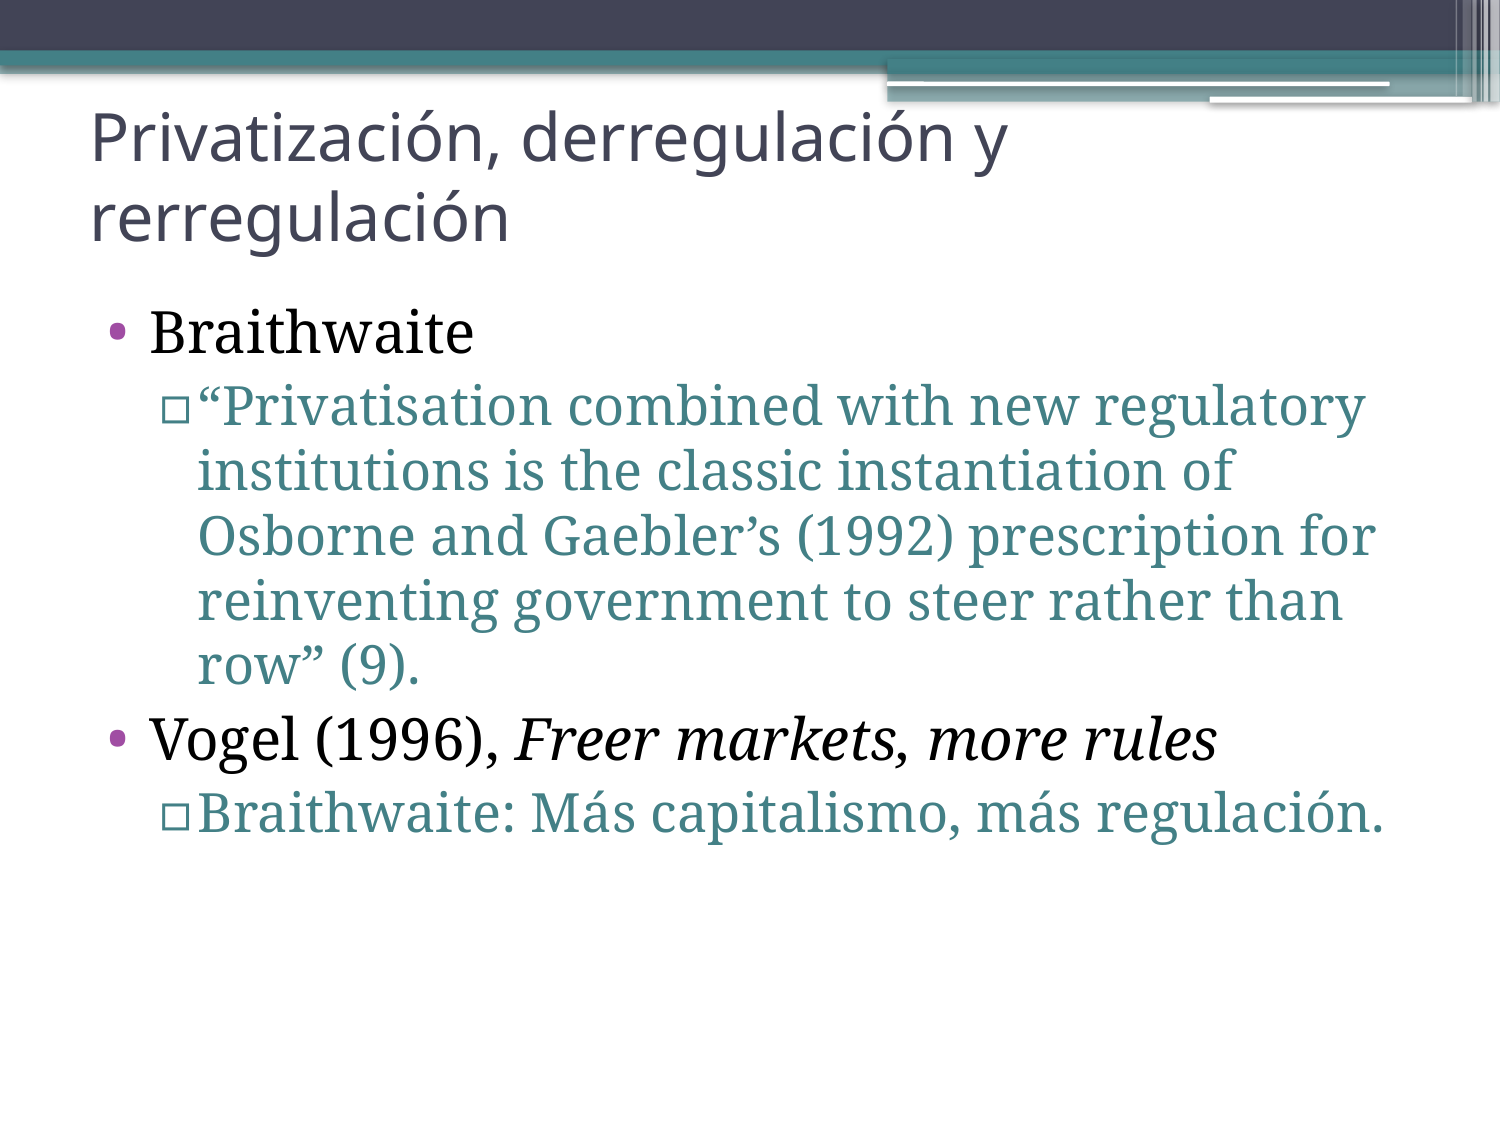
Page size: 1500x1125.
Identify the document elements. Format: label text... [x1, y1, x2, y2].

list Braithwaite “Privatisation combined with new regulatory institutions is the classic instantiation of Osborne and Gaebler’s (1992) prescription for reinventing government to steer rather than row” (9). Vogel (1996), Freer markets, more rules Braithwaite: Más capitalismo, más regulación. [75, 287, 1425, 1004]
title Privatización, derregulación y rerregulación [75, 87, 1425, 263]
